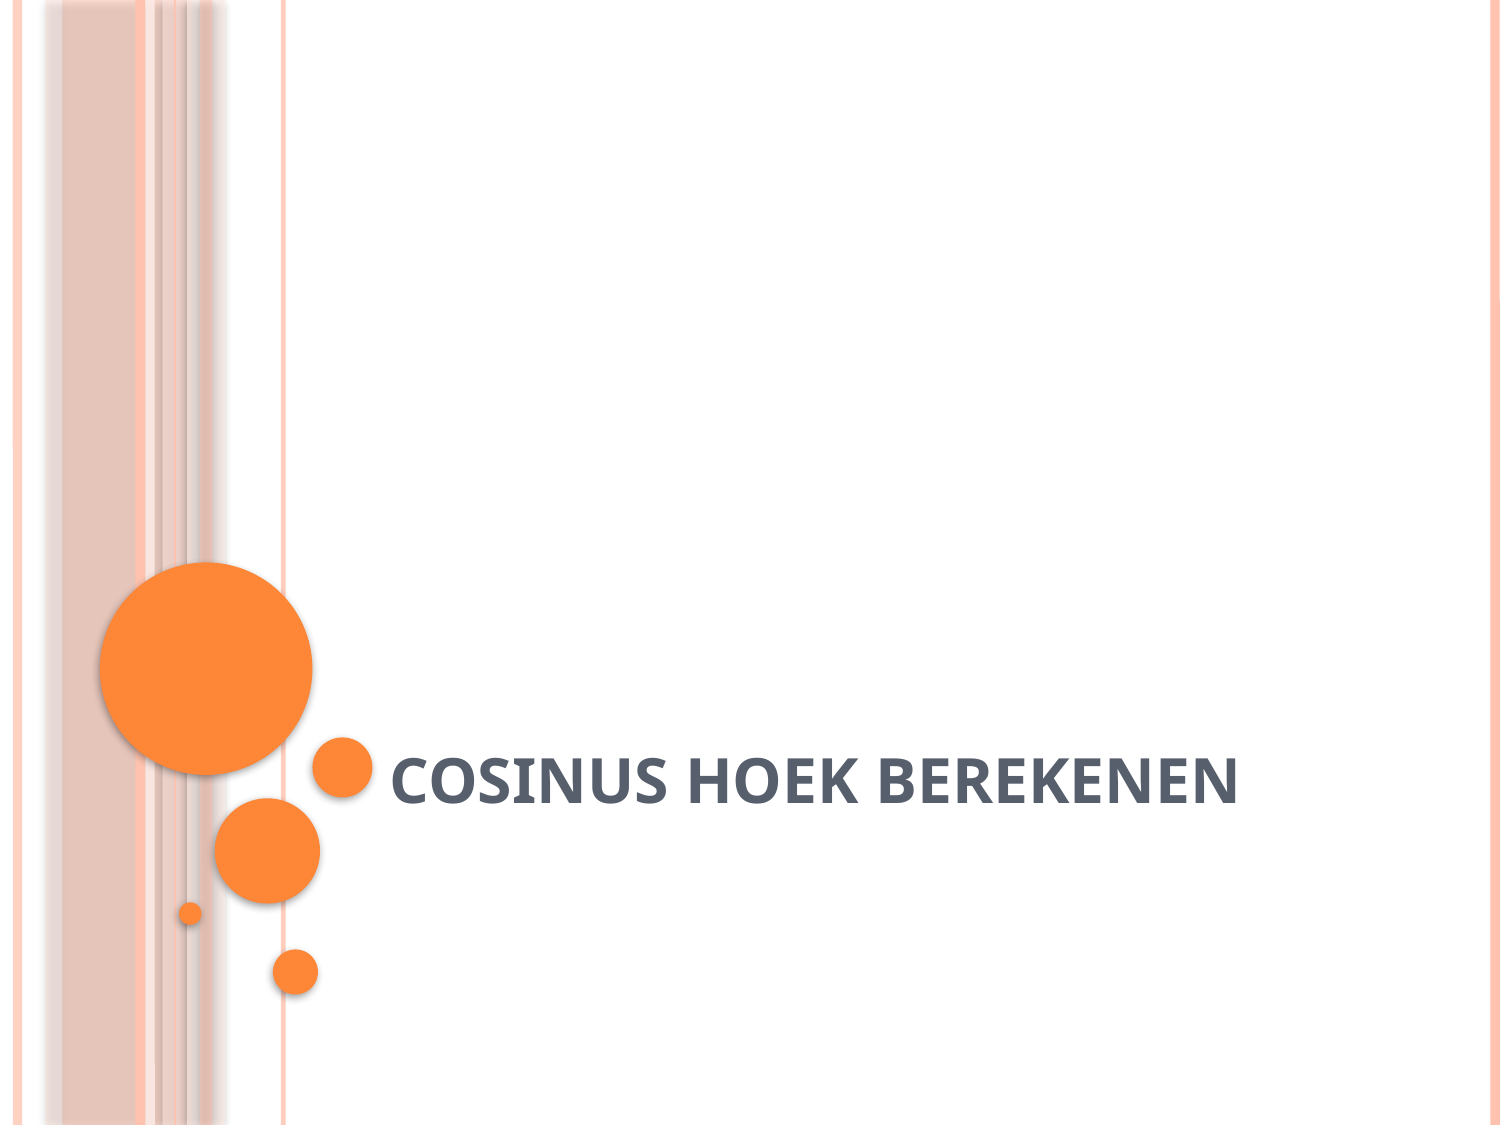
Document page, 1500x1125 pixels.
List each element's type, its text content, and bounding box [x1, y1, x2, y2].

title Cosinus Hoek berekenen [375, 512, 1388, 824]
